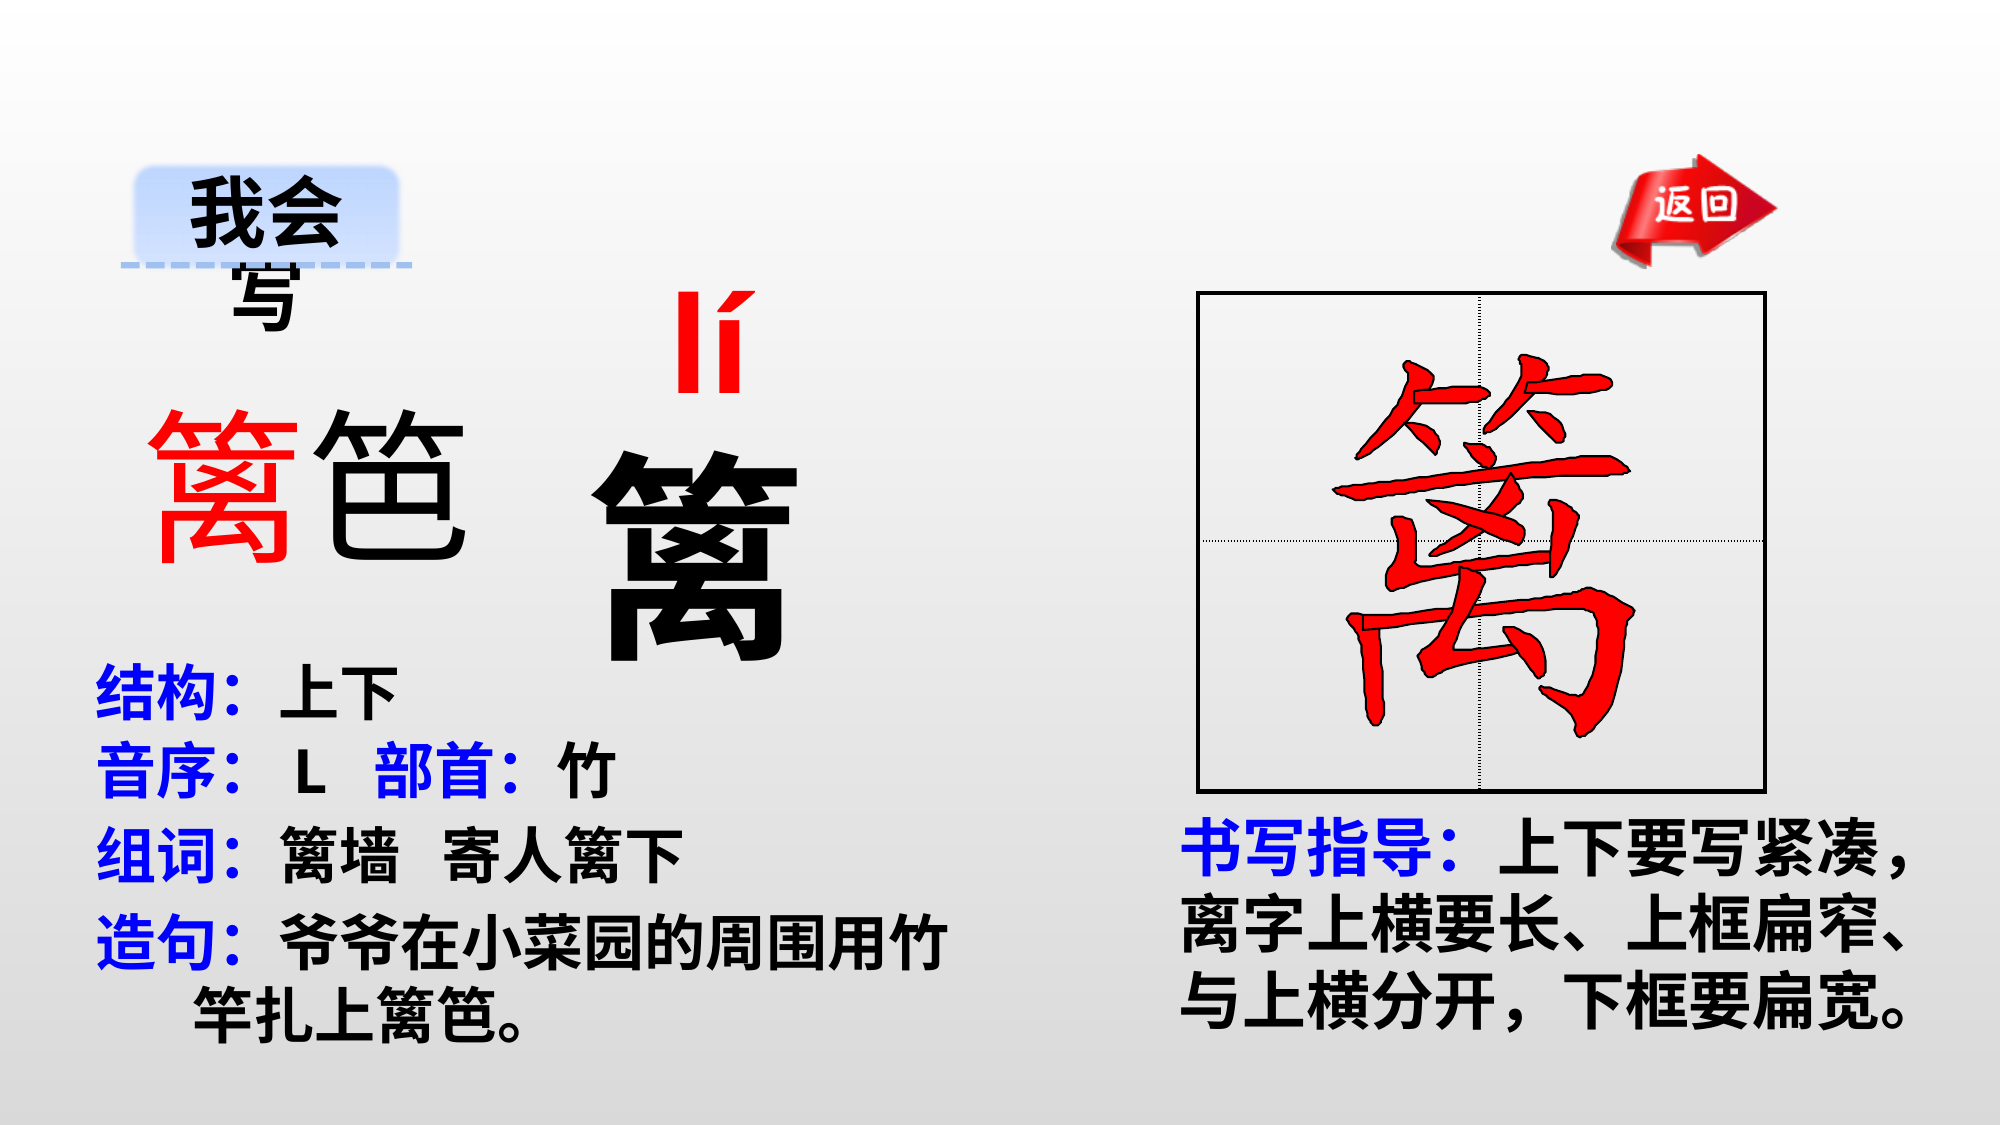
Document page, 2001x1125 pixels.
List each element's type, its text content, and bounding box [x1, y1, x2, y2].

text_box [1414, 386, 1490, 404]
text_box [1468, 587, 1635, 738]
text_box 篱笆 [126, 376, 574, 592]
picture [1616, 154, 1814, 267]
table_header [1479, 295, 1763, 541]
text_box [1355, 361, 1434, 460]
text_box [120, 161, 413, 273]
table_header [1200, 295, 1479, 541]
text_box [1484, 472, 1523, 516]
text_box [1483, 354, 1549, 434]
text_box 组词：篱墙 寄人篱下 [80, 810, 846, 896]
text_box 篱 [571, 411, 823, 694]
text_box [1385, 516, 1550, 591]
text_box 书写指导：上下要写紧凑，离字上横要长、上框扁窄、与上横分开，下框要扁宽。 [1163, 799, 1929, 1046]
text_box 造句：爷爷在小菜园的周围用竹 竿扎上篱笆。 [80, 896, 992, 1059]
text_box lí [584, 253, 1073, 428]
text_box [1503, 627, 1546, 679]
text_box [1417, 566, 1518, 678]
text_box 结构：上下 [80, 647, 593, 725]
text_box [1429, 525, 1484, 556]
table_cell [1479, 541, 1763, 789]
text_box [1362, 608, 1452, 631]
text_box [1464, 442, 1496, 468]
text_box [1403, 422, 1440, 455]
text_box [1426, 499, 1525, 546]
text_box [1346, 613, 1385, 726]
text_box [1548, 500, 1579, 578]
text_box [1332, 456, 1631, 501]
table_cell [1200, 541, 1479, 789]
text_box 音序：L 部首：竹 [80, 725, 716, 814]
text_box [1527, 411, 1566, 443]
text_box [1524, 374, 1613, 395]
